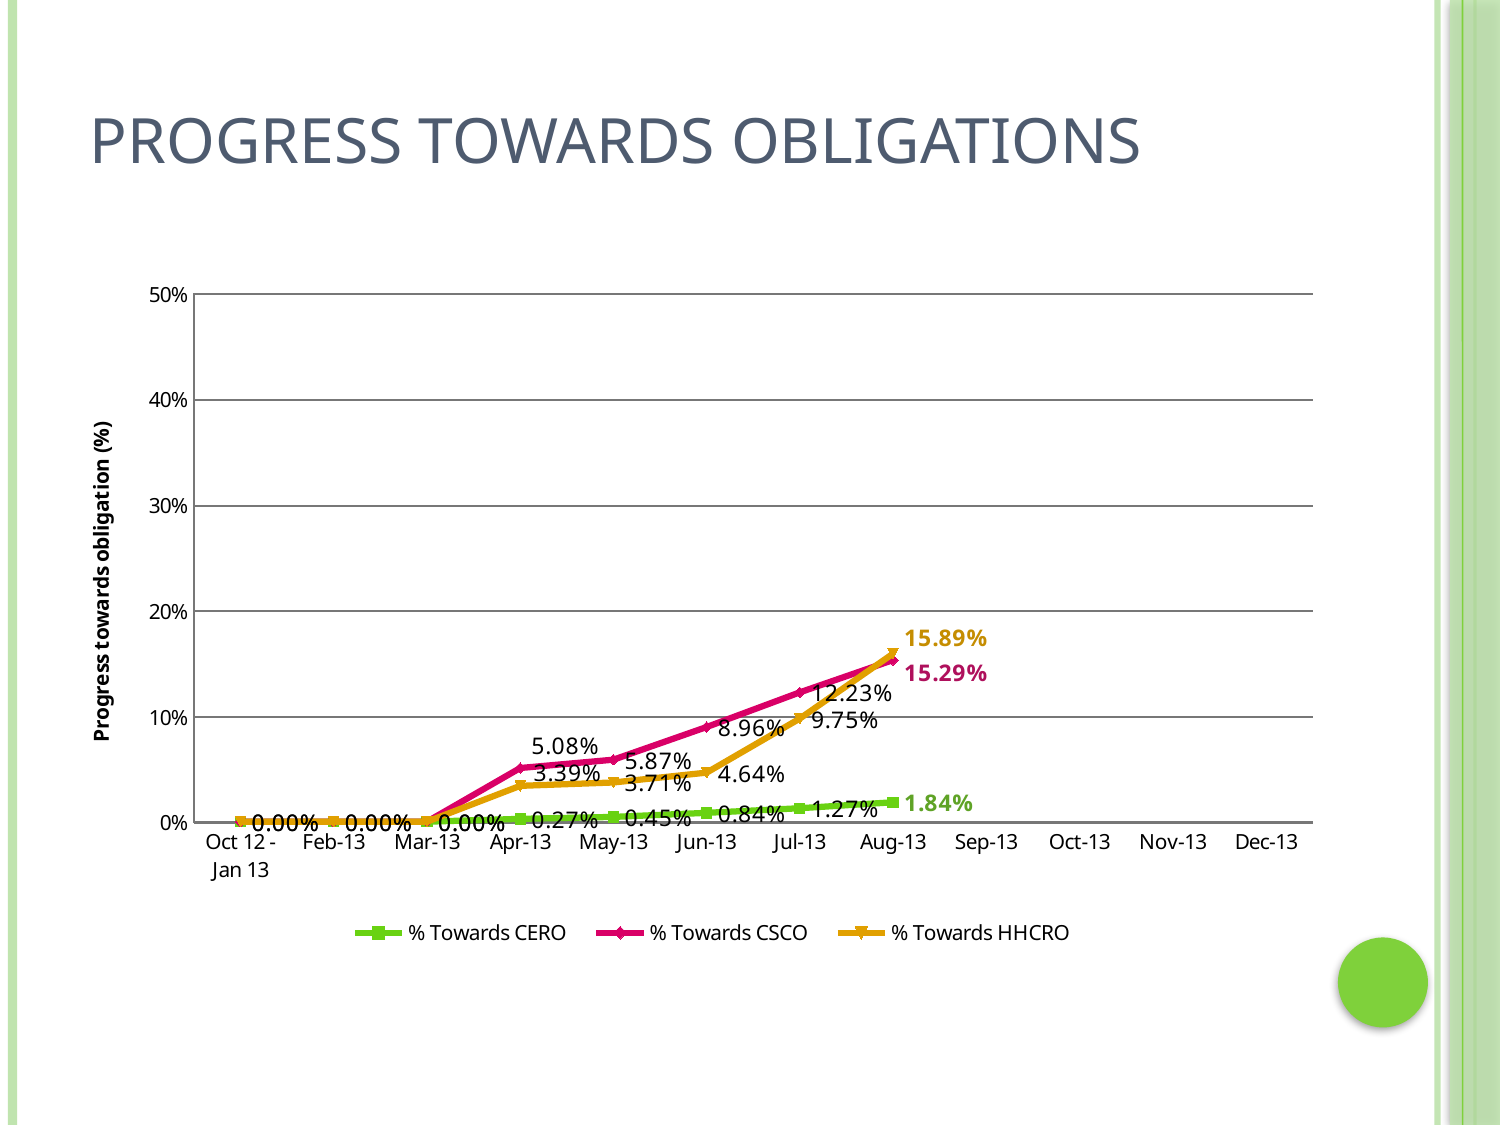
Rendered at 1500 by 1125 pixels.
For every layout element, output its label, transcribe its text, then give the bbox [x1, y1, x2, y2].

chart [40, 195, 1429, 1012]
title Progress towards Obligations [75, 0, 1300, 183]
